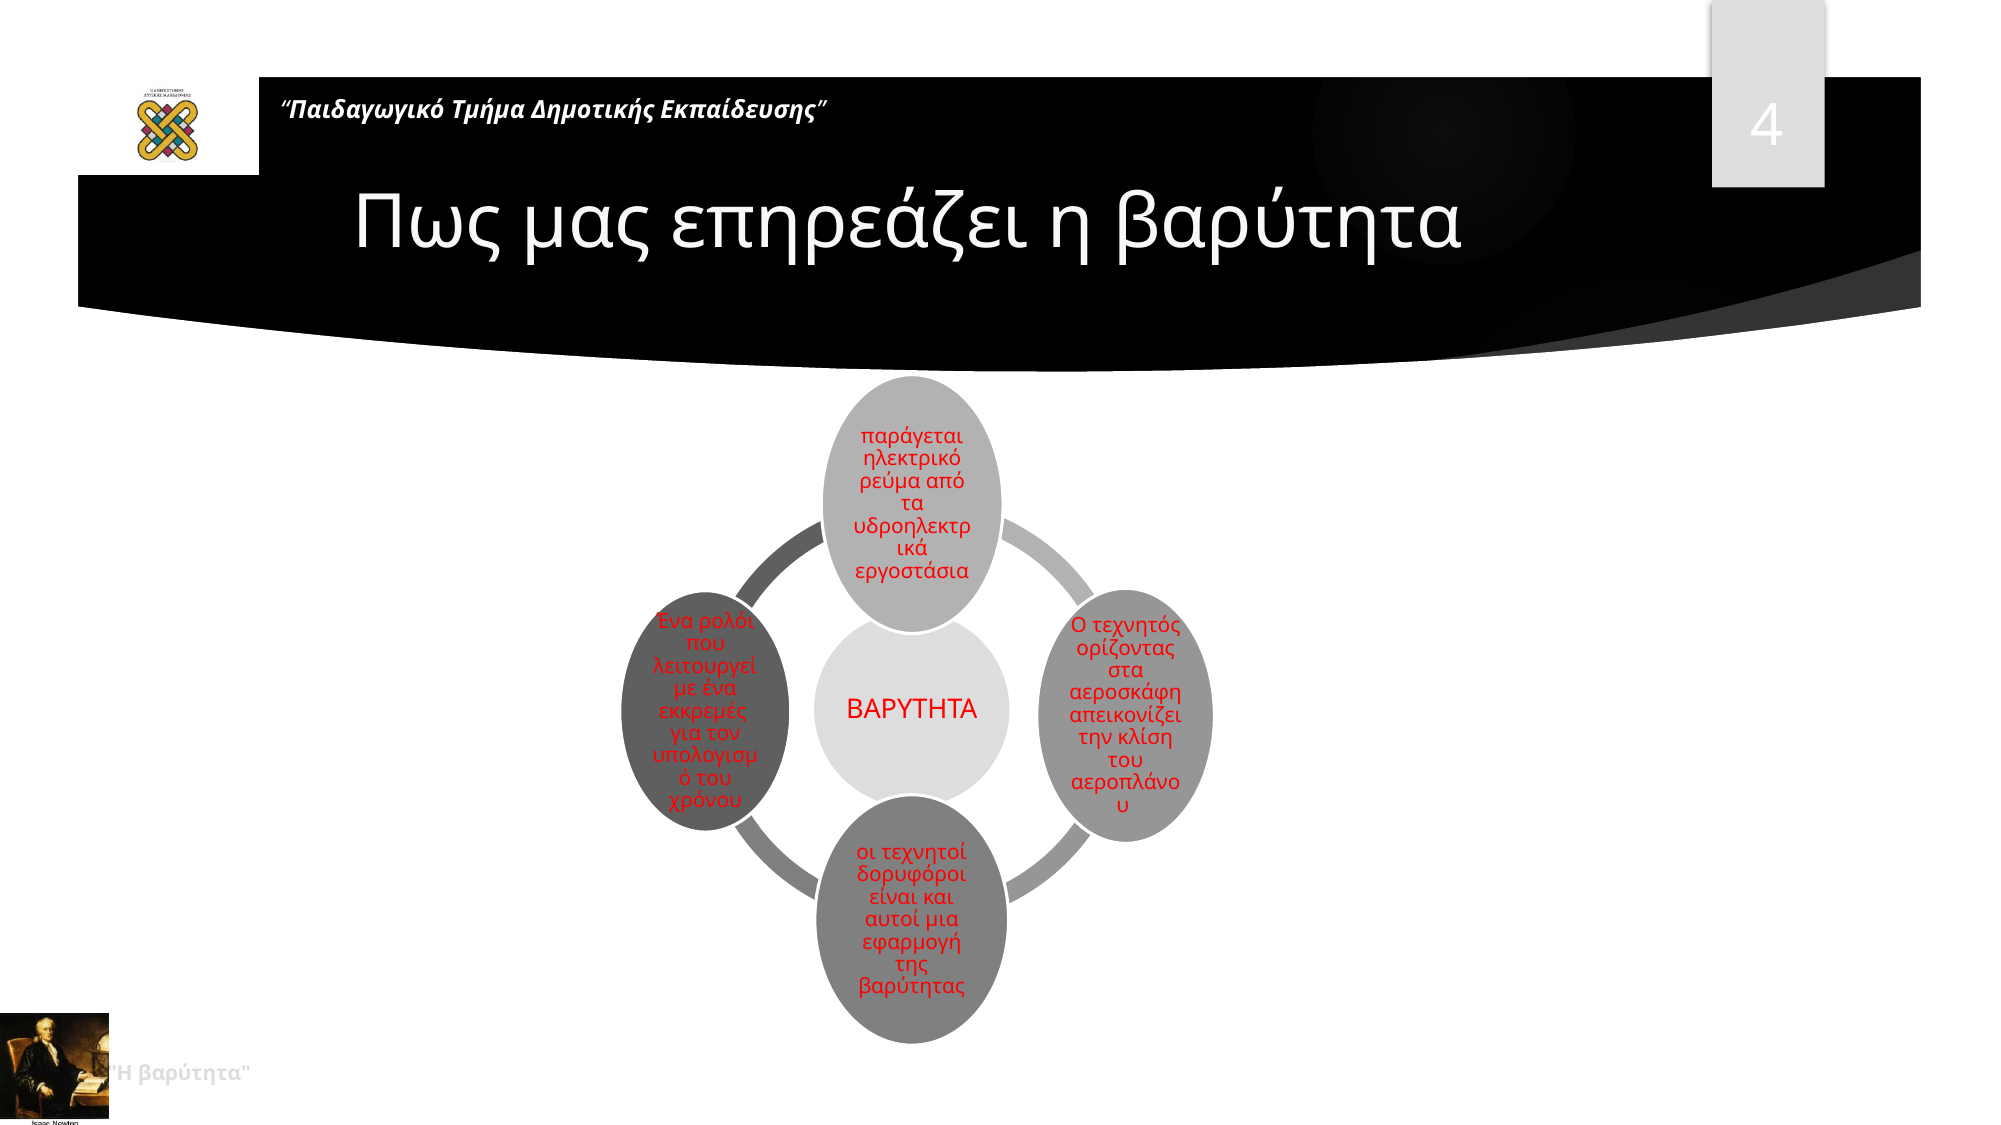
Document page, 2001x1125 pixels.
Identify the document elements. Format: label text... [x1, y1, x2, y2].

picture [0, 1013, 109, 1125]
slide_number 4 [1698, 48, 1836, 175]
footer "Η βαρύτητα" [92, 1048, 726, 1099]
picture [75, 74, 259, 175]
title Πως μας επηρεάζει η βαρύτητα [189, 159, 1627, 276]
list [189, 426, 1638, 988]
